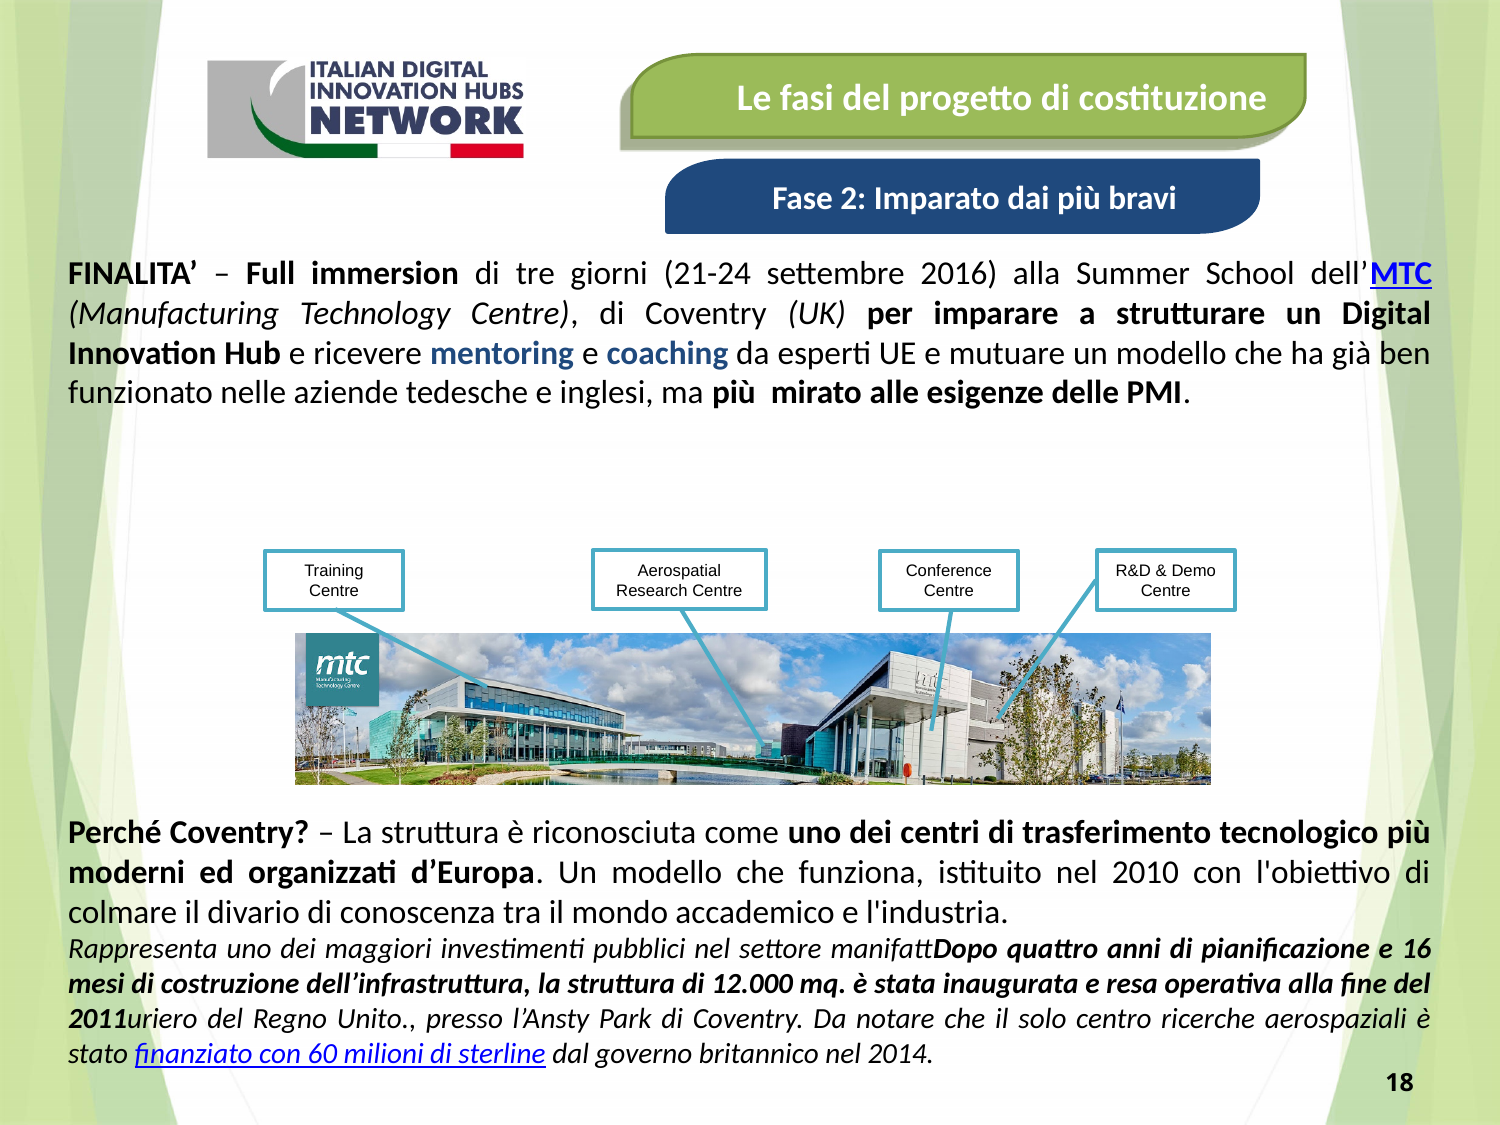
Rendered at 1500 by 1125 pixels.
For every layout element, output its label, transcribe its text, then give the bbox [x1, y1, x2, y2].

text_box Le fasi del progetto di costituzione [631, 54, 1306, 138]
text_box R&D & Demo Centre [1057, 548, 1237, 631]
text_box Conference Centre [878, 549, 1020, 631]
text_box FINALITA’ – Full immersion di tre giorni (21-24 settembre 2016) alla Summer School dell’MTC (Manufacturing Technology Centre), di Coventry (UK) per imparare a strutturare un Digital Innovation Hub e ricevere mentoring e coaching da esperti UE e mutuare un modello che ha già ben funzionato nelle aziende tedesche e inglesi, ma più mirato alle esigenze delle PMI. Perché Coventry? – La struttura è riconosciuta come uno dei centri di trasferimento tecnologico più moderni ed organizzati d’Europa. Un modello che funziona, istituito nel 2010 con l'obiettivo di colmare il divario di conoscenza tra il mondo accademico e l'industria. Rappresenta uno dei maggiori investimenti pubblici nel settore manifattDopo quattro anni di pianificazione e 16 mesi di costruzione dell’infrastruttura, la struttura di 12.000 mq. è stata inaugurata e resa operativa alla fine del 2011uriero del Regno Unito., presso l’Ansty Park di Coventry. Da notare che il solo centro ricerche aerospaziali è stato finanziato con 60 milioni di sterline dal governo britannico nel 2014. [53, 243, 1447, 1077]
picture [0, 0, 1500, 1125]
text_box Aerospatial Research Centre [591, 548, 768, 631]
text_box Fase 2: Imparato dai più bravi [665, 158, 1261, 234]
text_box Training Centre [263, 549, 405, 631]
slide_number 18 [1340, 1058, 1459, 1106]
